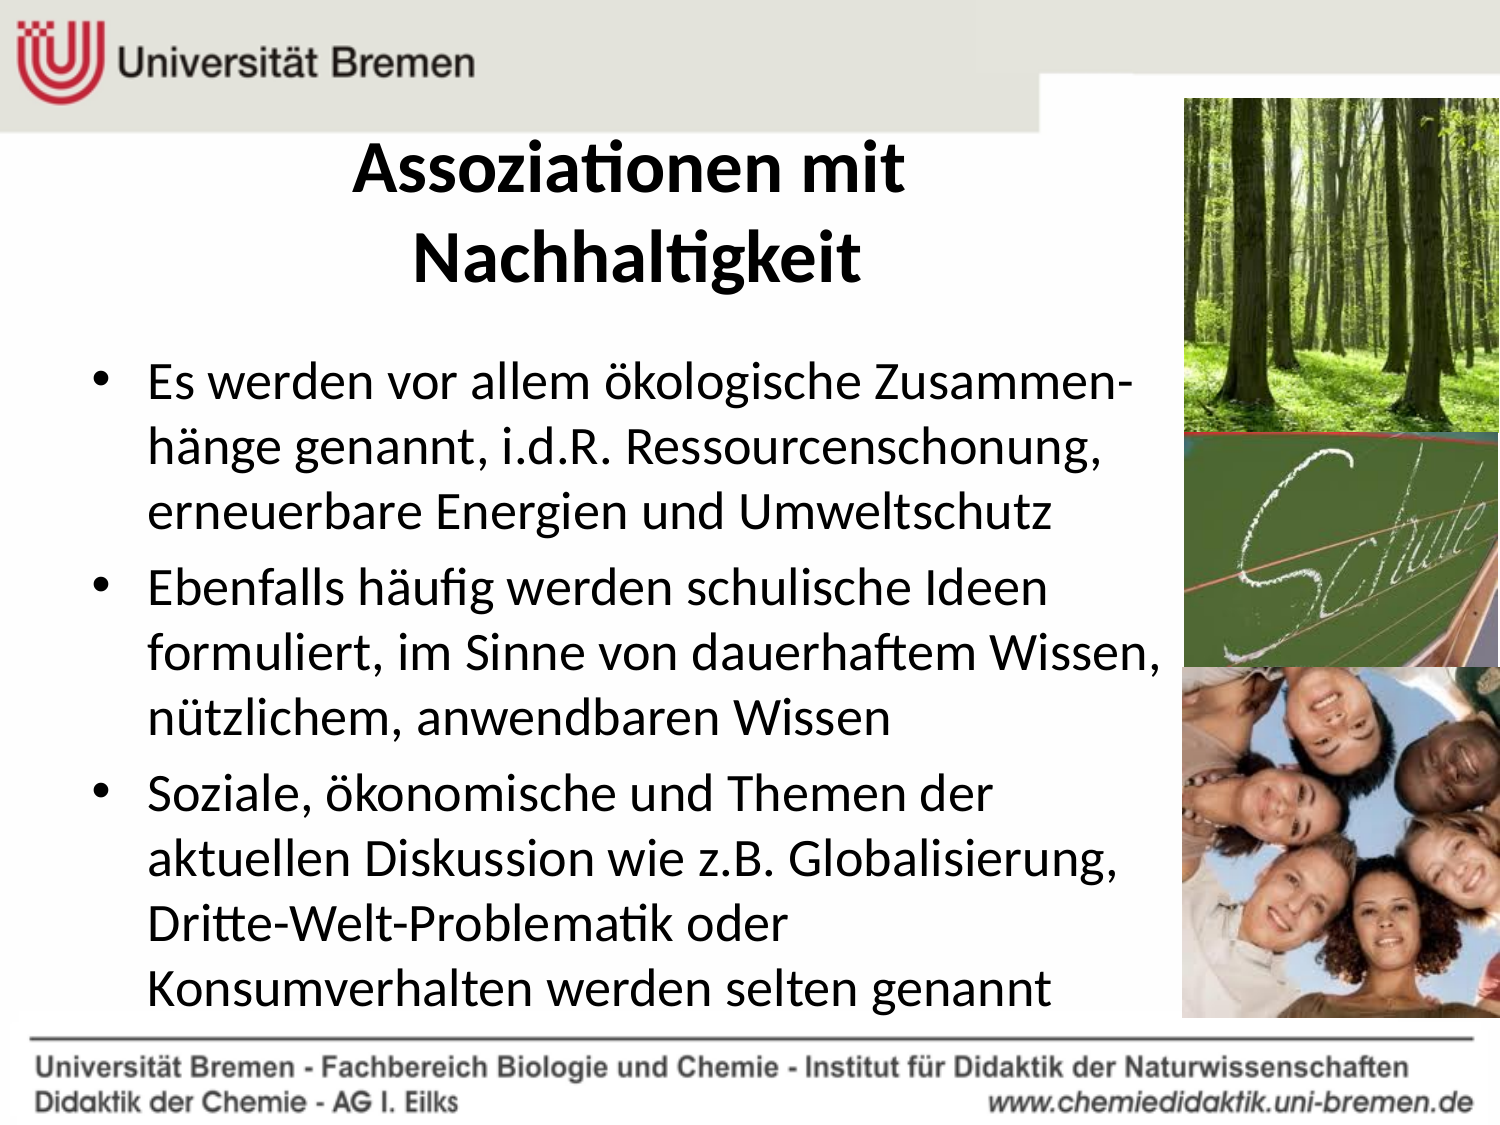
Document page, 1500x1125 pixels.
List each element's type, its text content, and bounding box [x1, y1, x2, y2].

list Es werden vor allem ökologische Zusammen-hänge genannt, i.d.R. Ressourcenschonung, erneuerbare Energien und Umweltschutz Ebenfalls häufig werden schulische Ideen formuliert, im Sinne von dauerhaftem Wissen, nützlichem, anwendbaren Wissen Soziale, ökonomische und Themen der aktuellen Diskussion wie z.B. Globalisierung, Dritte-Welt-Problematik oder Konsumverhalten werden selten genannt [76, 338, 1185, 1047]
title Assoziationen mit Nachhaltigkeit [88, 113, 1178, 302]
picture [0, 0, 1500, 1125]
